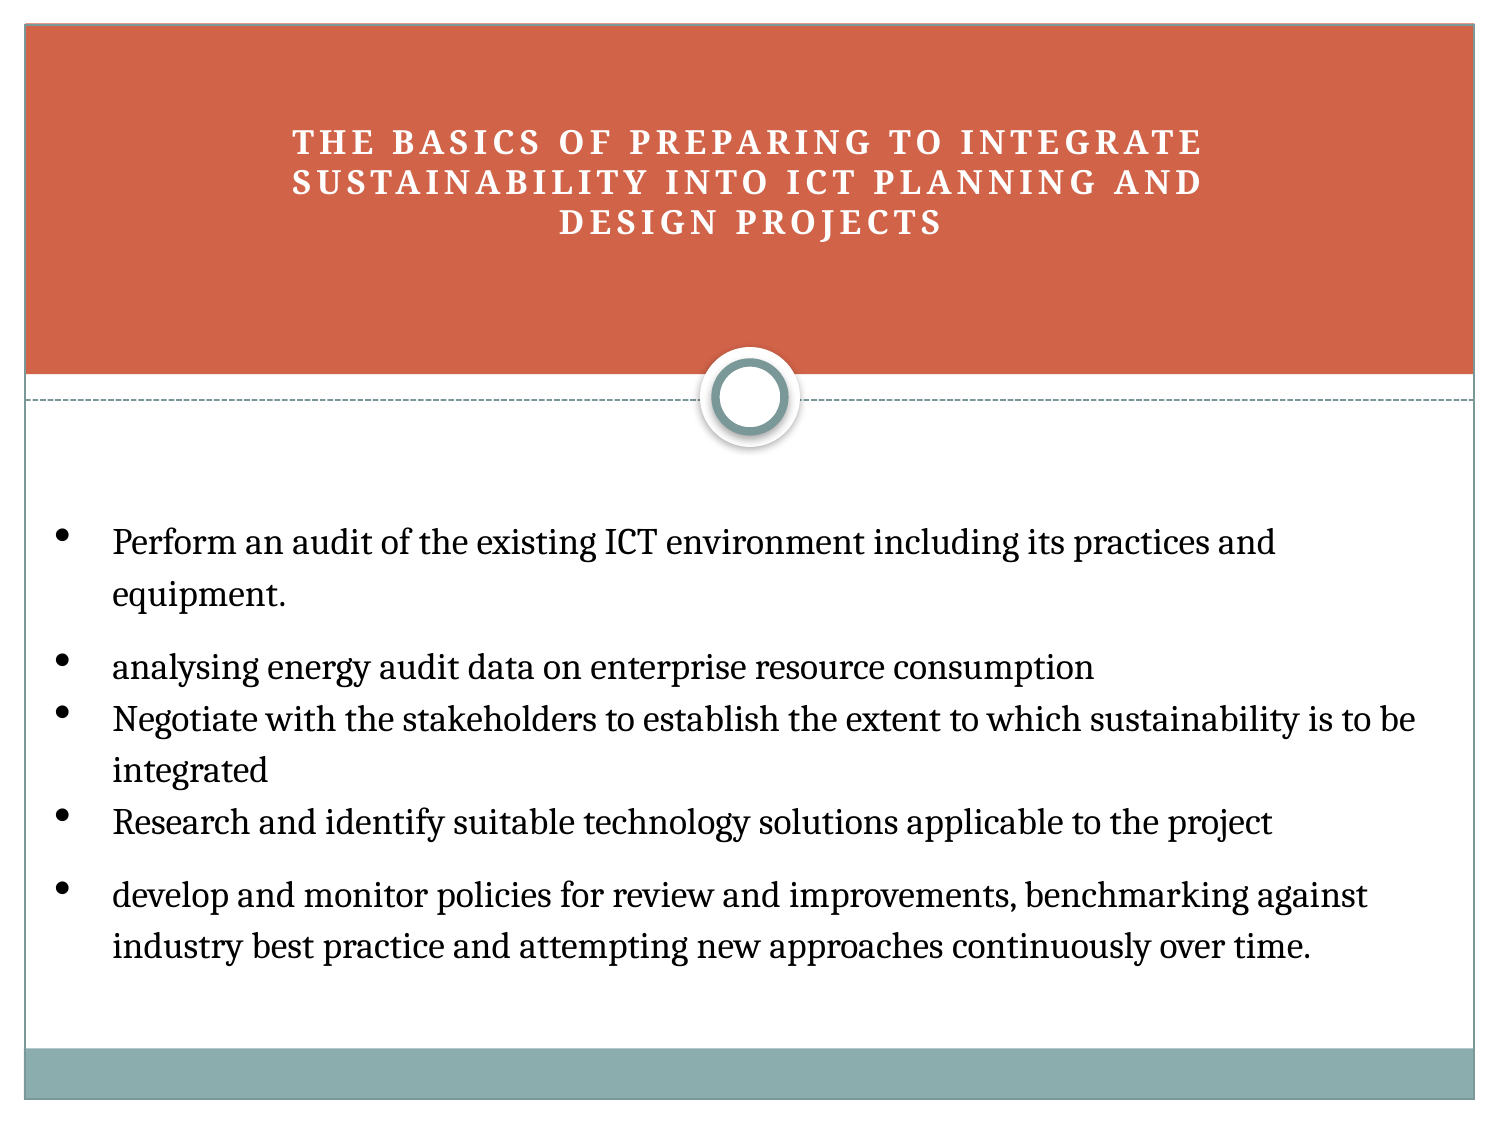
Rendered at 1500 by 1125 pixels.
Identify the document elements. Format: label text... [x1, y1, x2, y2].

text_box Perform an audit of the existing ICT environment including its practices and equipment. analysing energy audit data on enterprise resource consumption Negotiate with the stakeholders to establish the extent to which sustainability is to be integrated Research and identify suitable technology solutions applicable to the project develop and monitor policies for review and improvements, benchmarking against industry best practice and attempting new approaches continuously over time. [41, 503, 1447, 974]
list The Basics of preparing to integrate sustainability into ICT planning and design projects [218, 113, 1282, 389]
